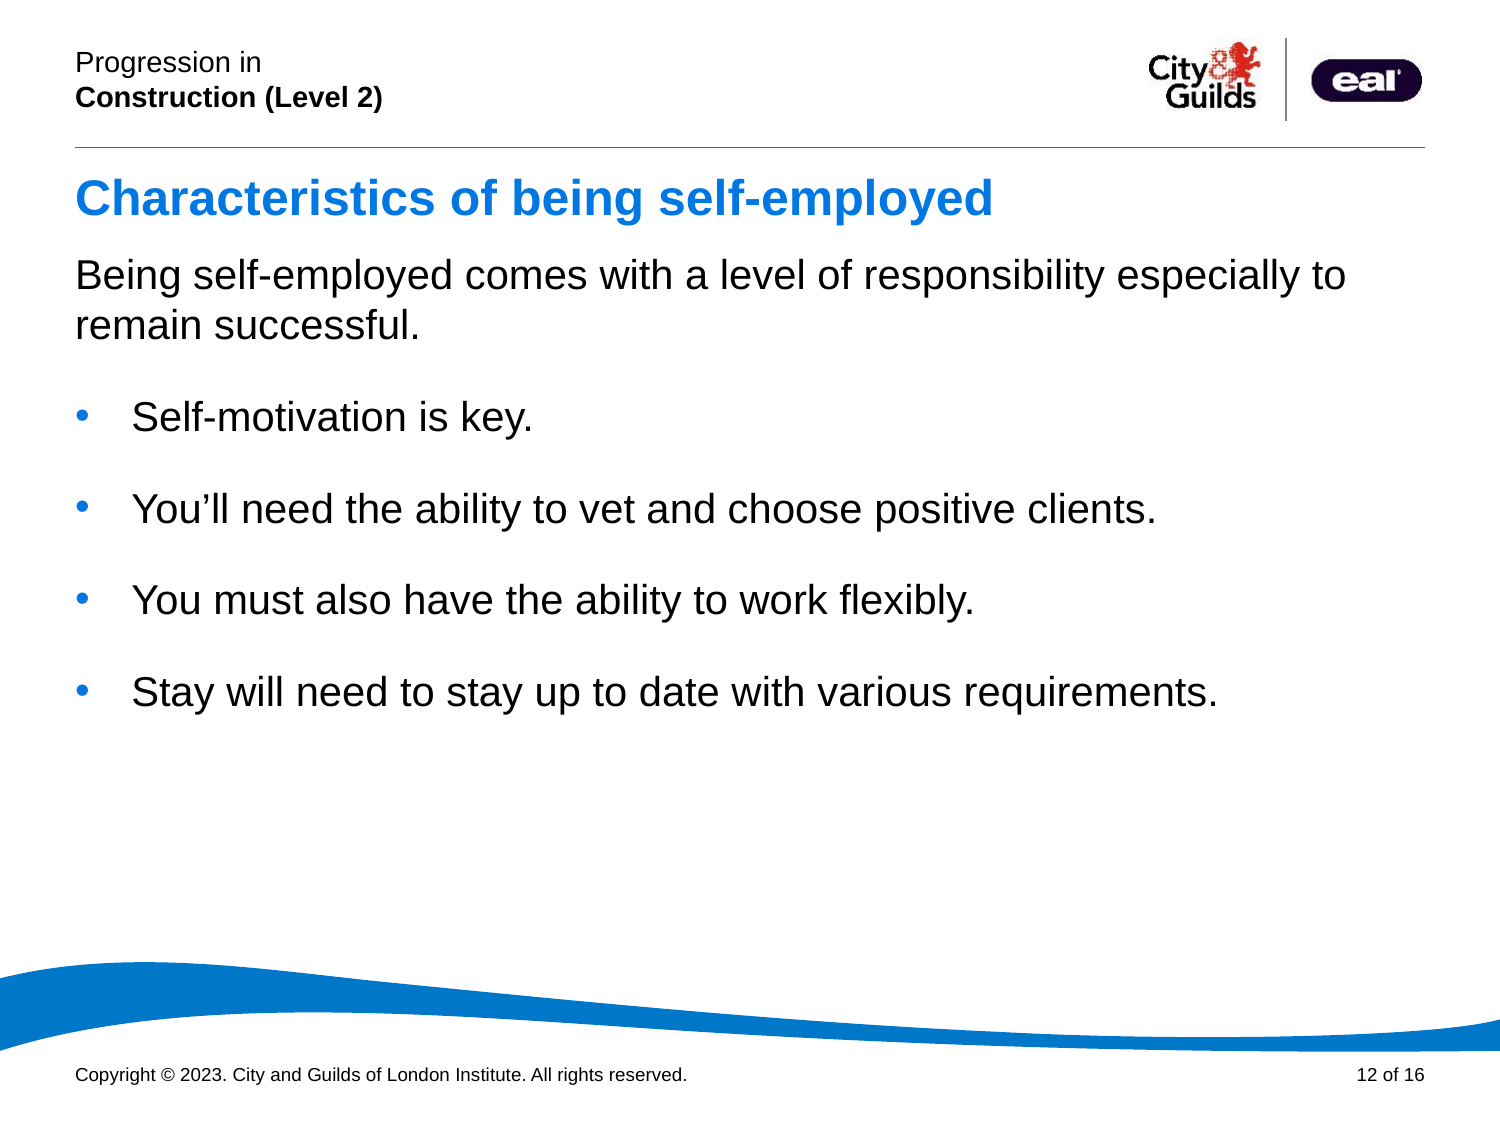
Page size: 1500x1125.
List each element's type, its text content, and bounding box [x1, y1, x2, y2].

list Being self-employed comes with a level of responsibility especially to remain successful. Self-motivation is key. You’ll need the ability to vet and choose positive clients. You must also have the ability to work flexibly. Stay will need to stay up to date with various requirements. [74, 247, 1426, 946]
picture [1149, 38, 1422, 121]
title Characteristics of being self-employed [74, 165, 1426, 229]
